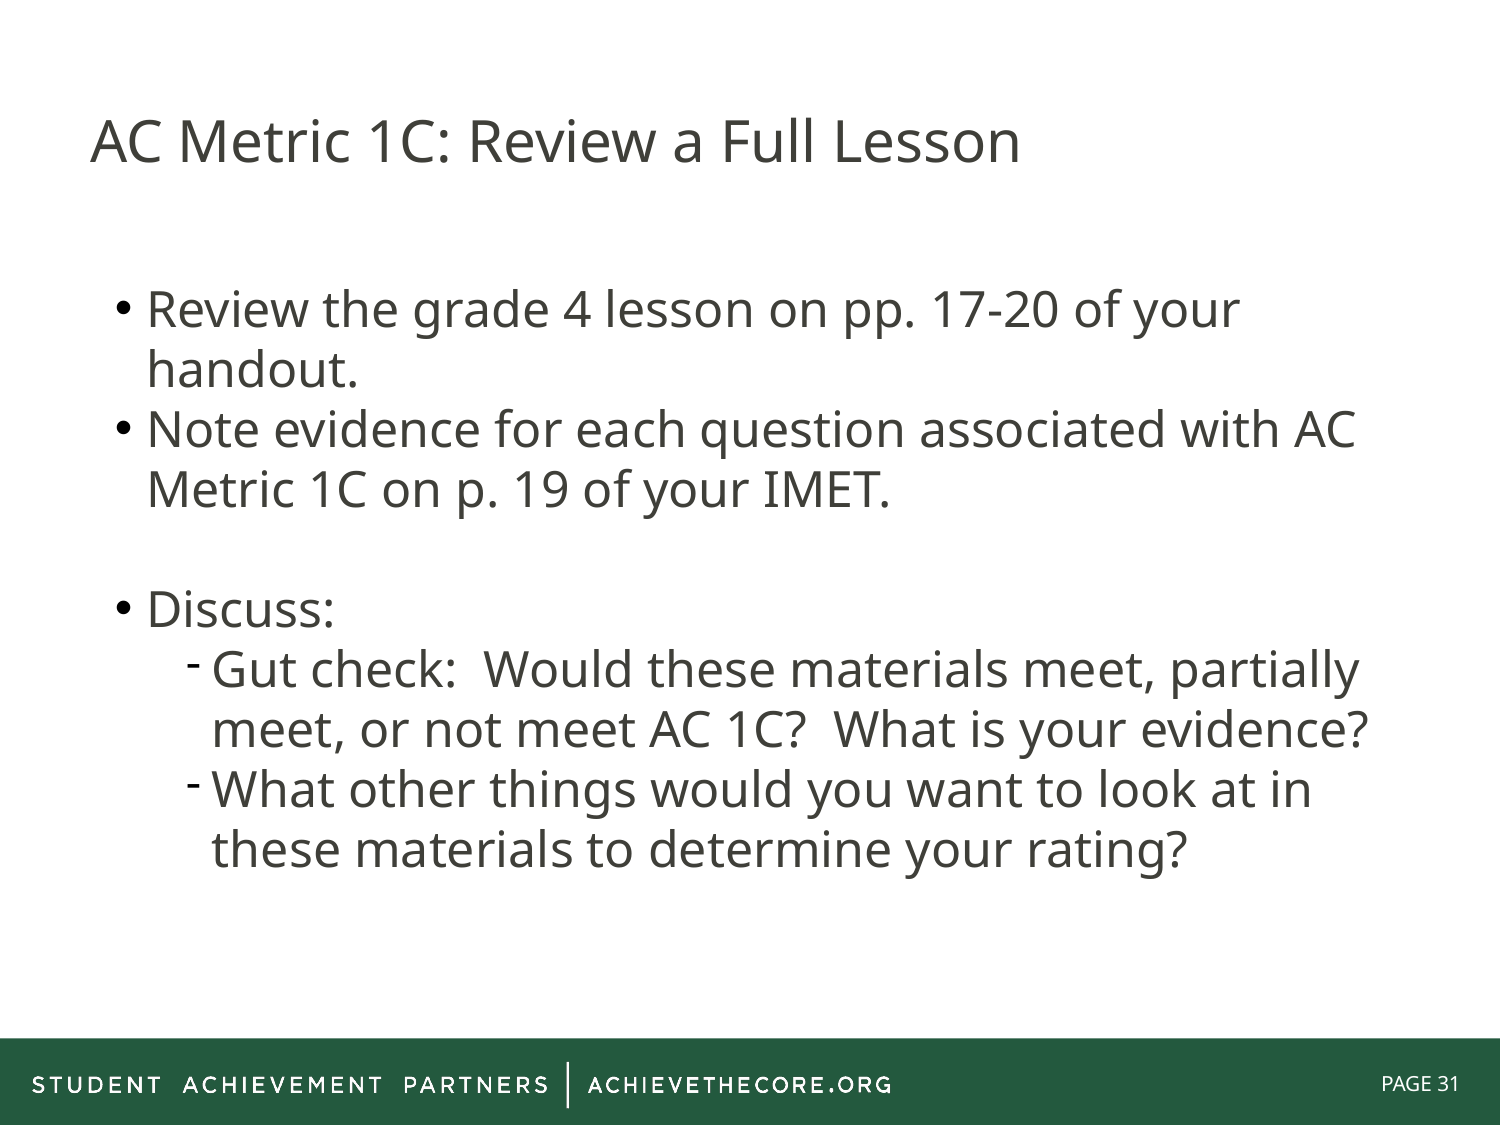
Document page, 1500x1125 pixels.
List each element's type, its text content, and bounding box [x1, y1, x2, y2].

picture [12, 1055, 911, 1112]
list Review the grade 4 lesson on pp. 17-20 of your handout. Note evidence for each question associated with AC Metric 1C on p. 19 of your IMET. Discuss: Gut check: Would these materials meet, partially meet, or not meet AC 1C? What is your evidence? What other things would you want to look at in these materials to determine your rating? [75, 262, 1425, 1005]
title AC Metric 1C: Review a Full Lesson [75, 45, 1425, 233]
